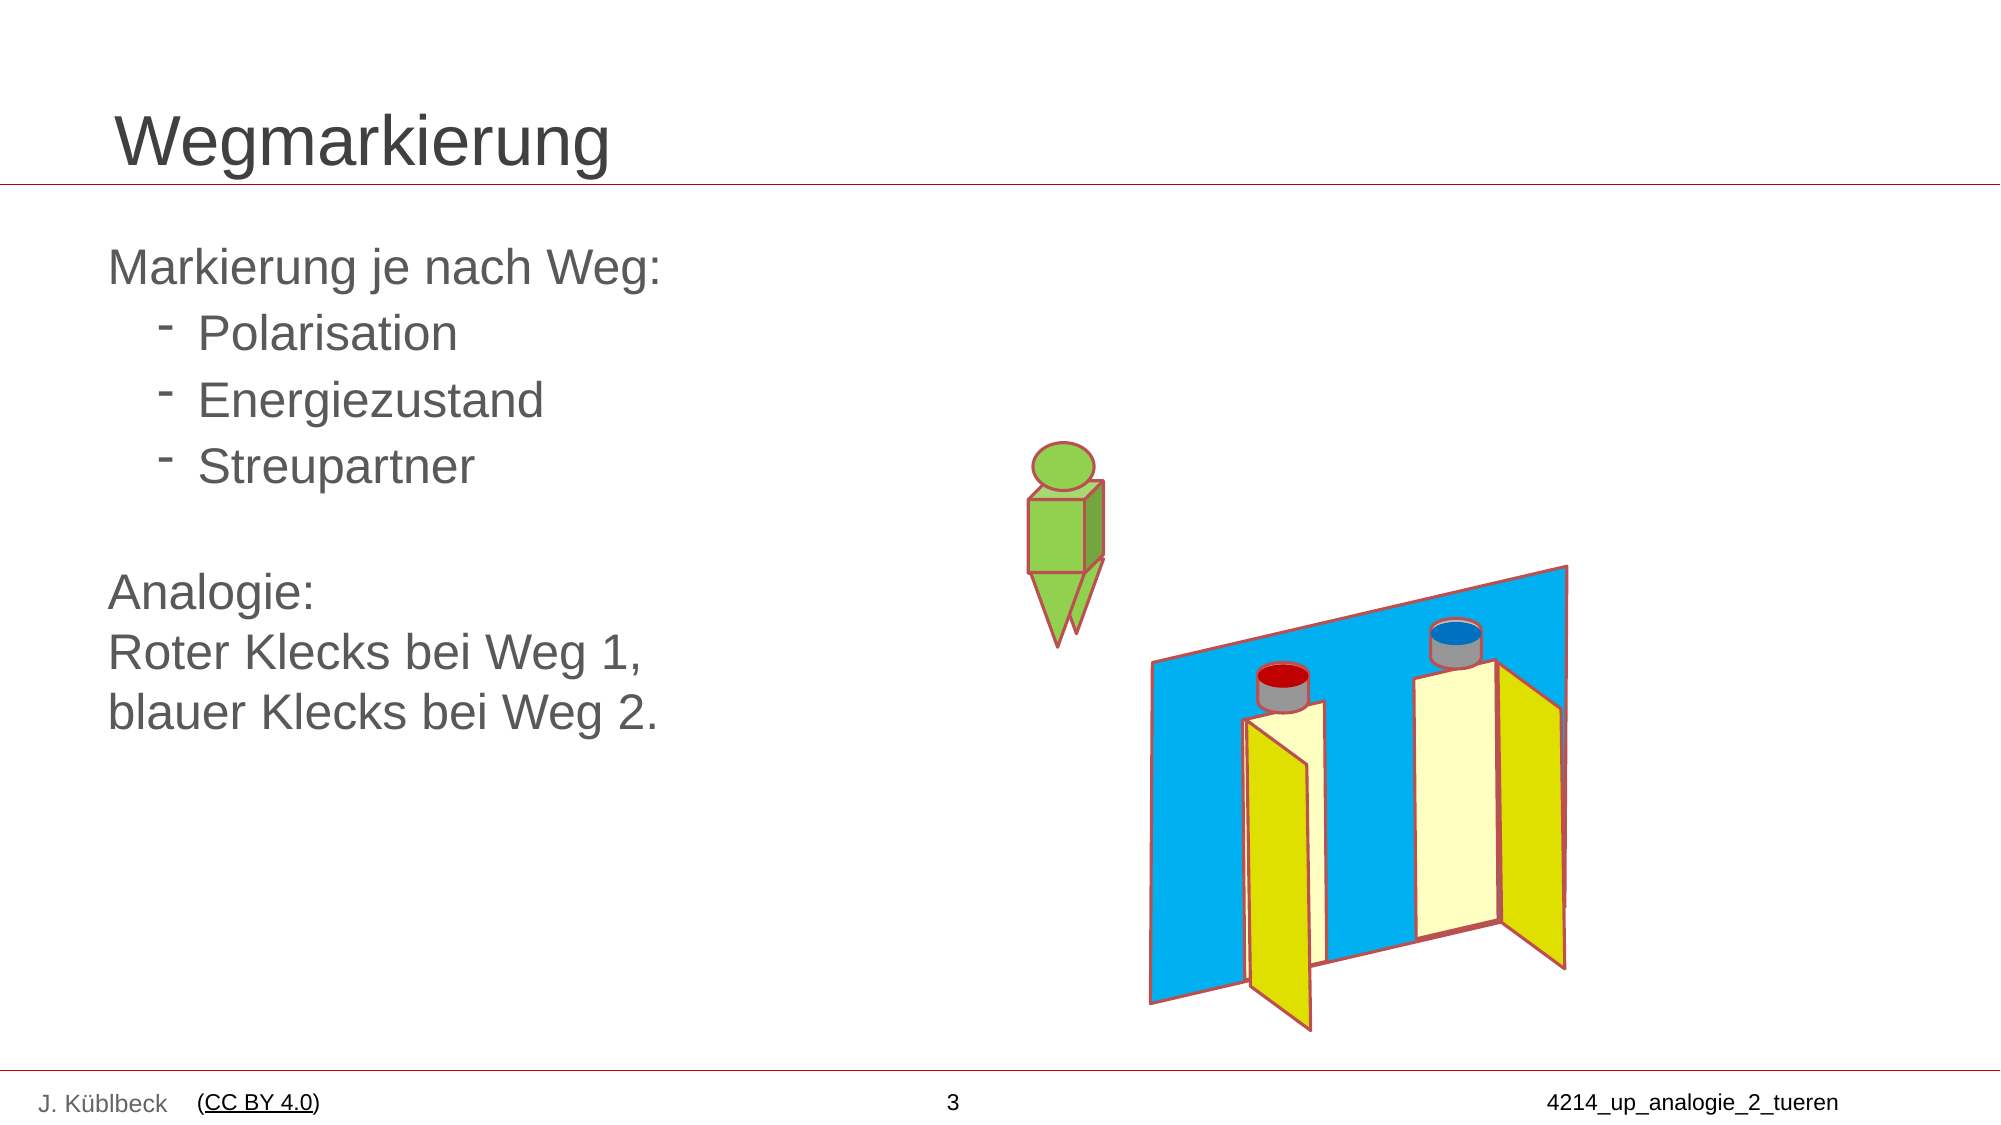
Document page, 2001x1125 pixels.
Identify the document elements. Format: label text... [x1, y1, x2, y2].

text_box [1027, 442, 1104, 648]
list Markierung je nach Weg: Polarisation Energiezustand Streupartner Analogie: Roter Klecks bei Weg 1, blauer Klecks bei Weg 2. [75, 227, 1567, 1035]
title Wegmarkierung [99, 90, 1900, 185]
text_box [1106, 618, 1650, 982]
